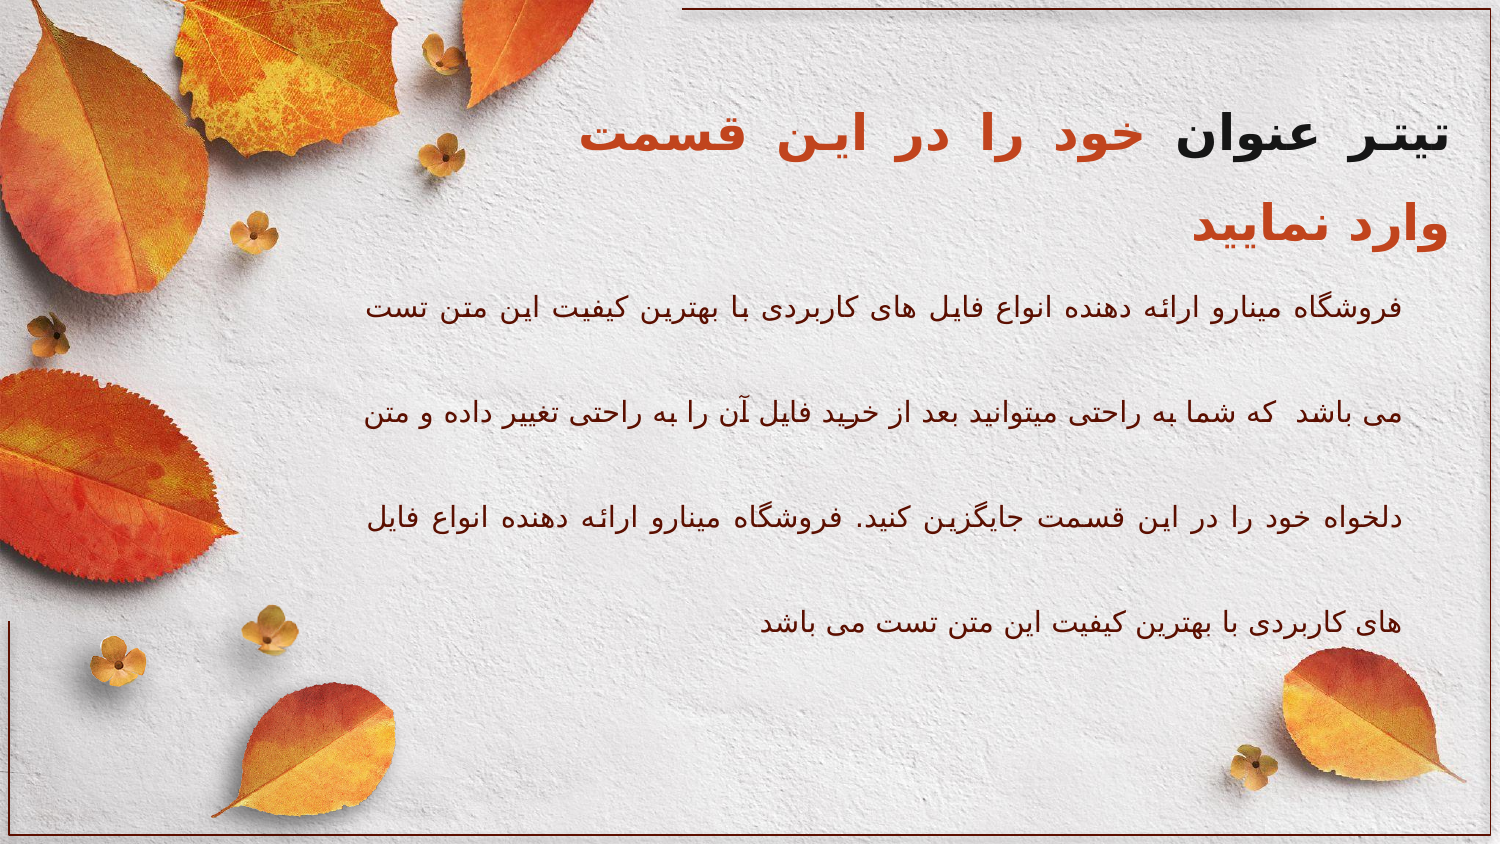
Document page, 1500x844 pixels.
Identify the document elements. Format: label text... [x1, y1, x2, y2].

picture [0, 0, 1500, 844]
text_box تیتر عنوان خود را در این قسمت وارد نمایید [552, 62, 1466, 258]
text_box فروشگاه مینارو ارائه دهنده انواع فایل های کاربردی با بهترین کیفیت این متن تست می باشد که شما به راحتی میتوانید بعد از خرید فایل آن را به راحتی تغییر داده و متن دلخواه خود را در این قسمت جایگزین کنید. فروشگاه مینارو ارائه دهنده انواع فایل های کاربردی با بهترین کیفیت این متن تست می باشد [348, 211, 1418, 646]
